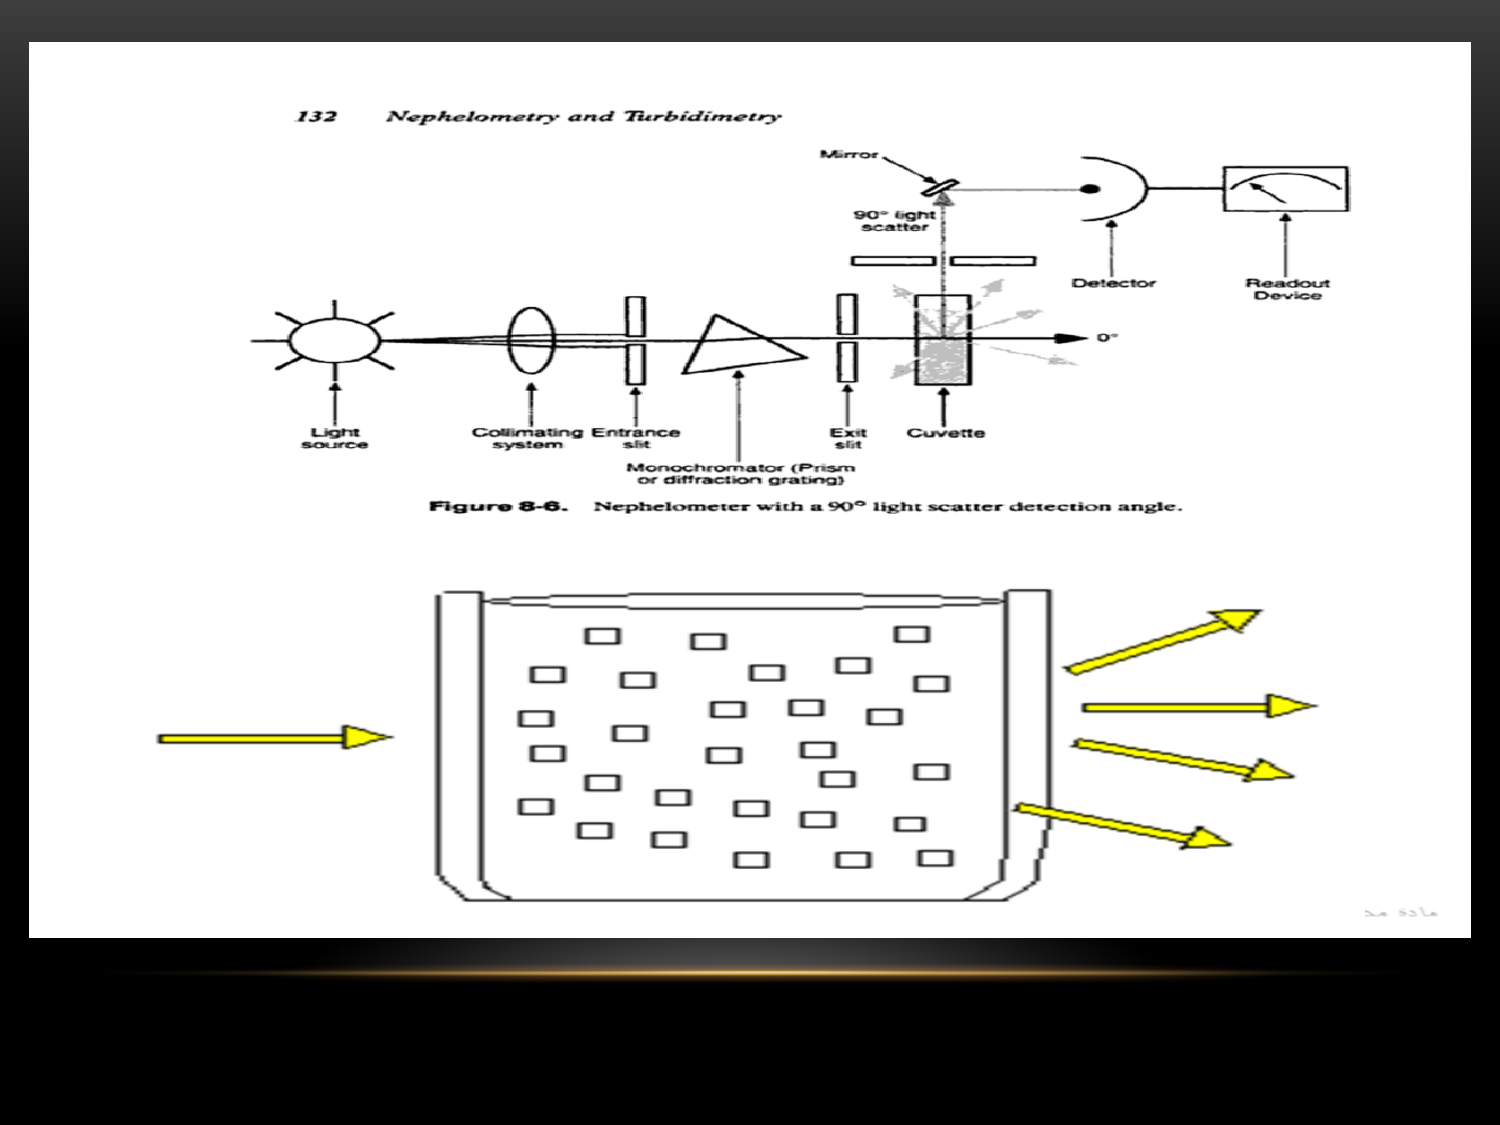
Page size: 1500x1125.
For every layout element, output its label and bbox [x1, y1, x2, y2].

list [29, 42, 1471, 938]
picture [0, 0, 1500, 1125]
